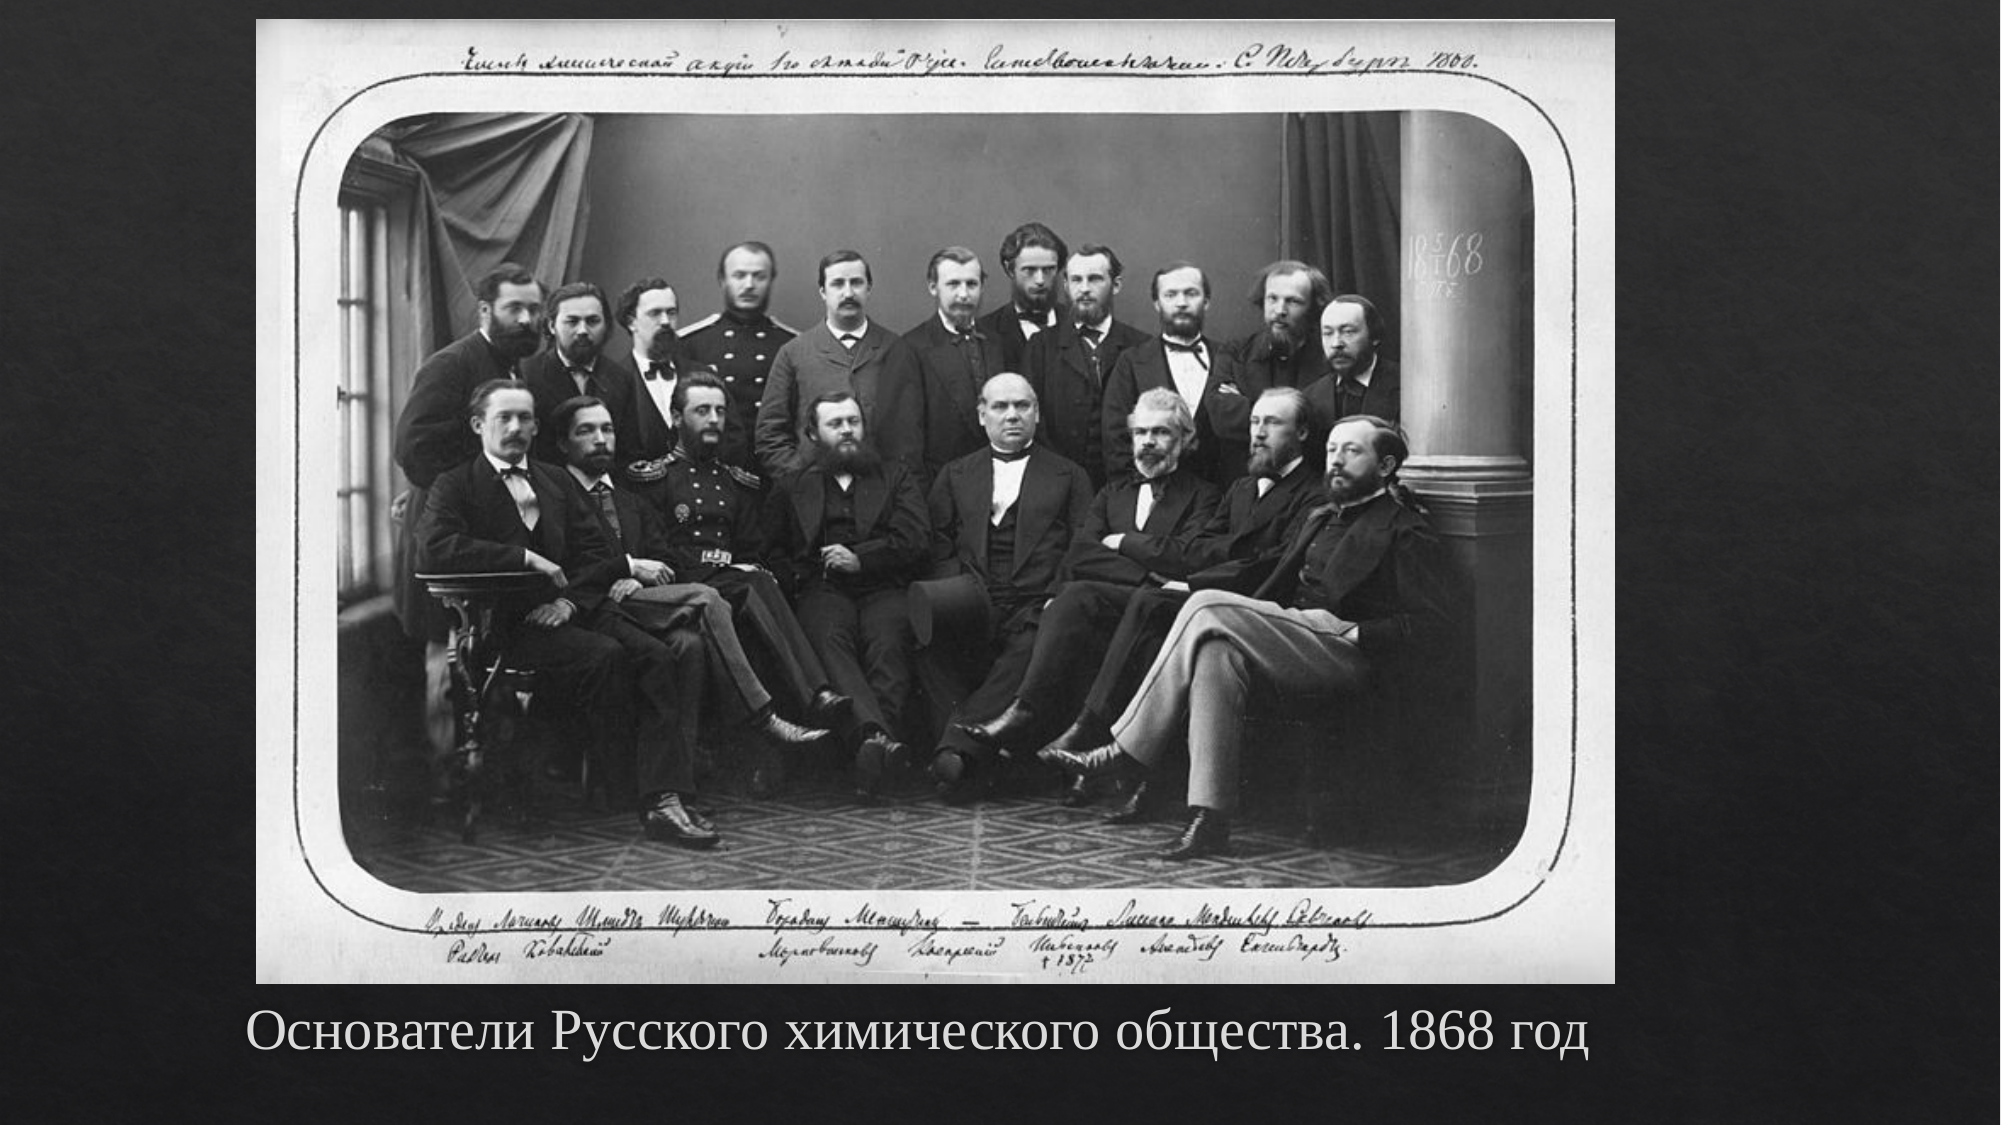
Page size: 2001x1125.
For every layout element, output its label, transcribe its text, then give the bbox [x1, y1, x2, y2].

picture [255, 19, 1615, 985]
list Основатели Русского химического общества. 1868 год [223, 984, 1857, 1090]
